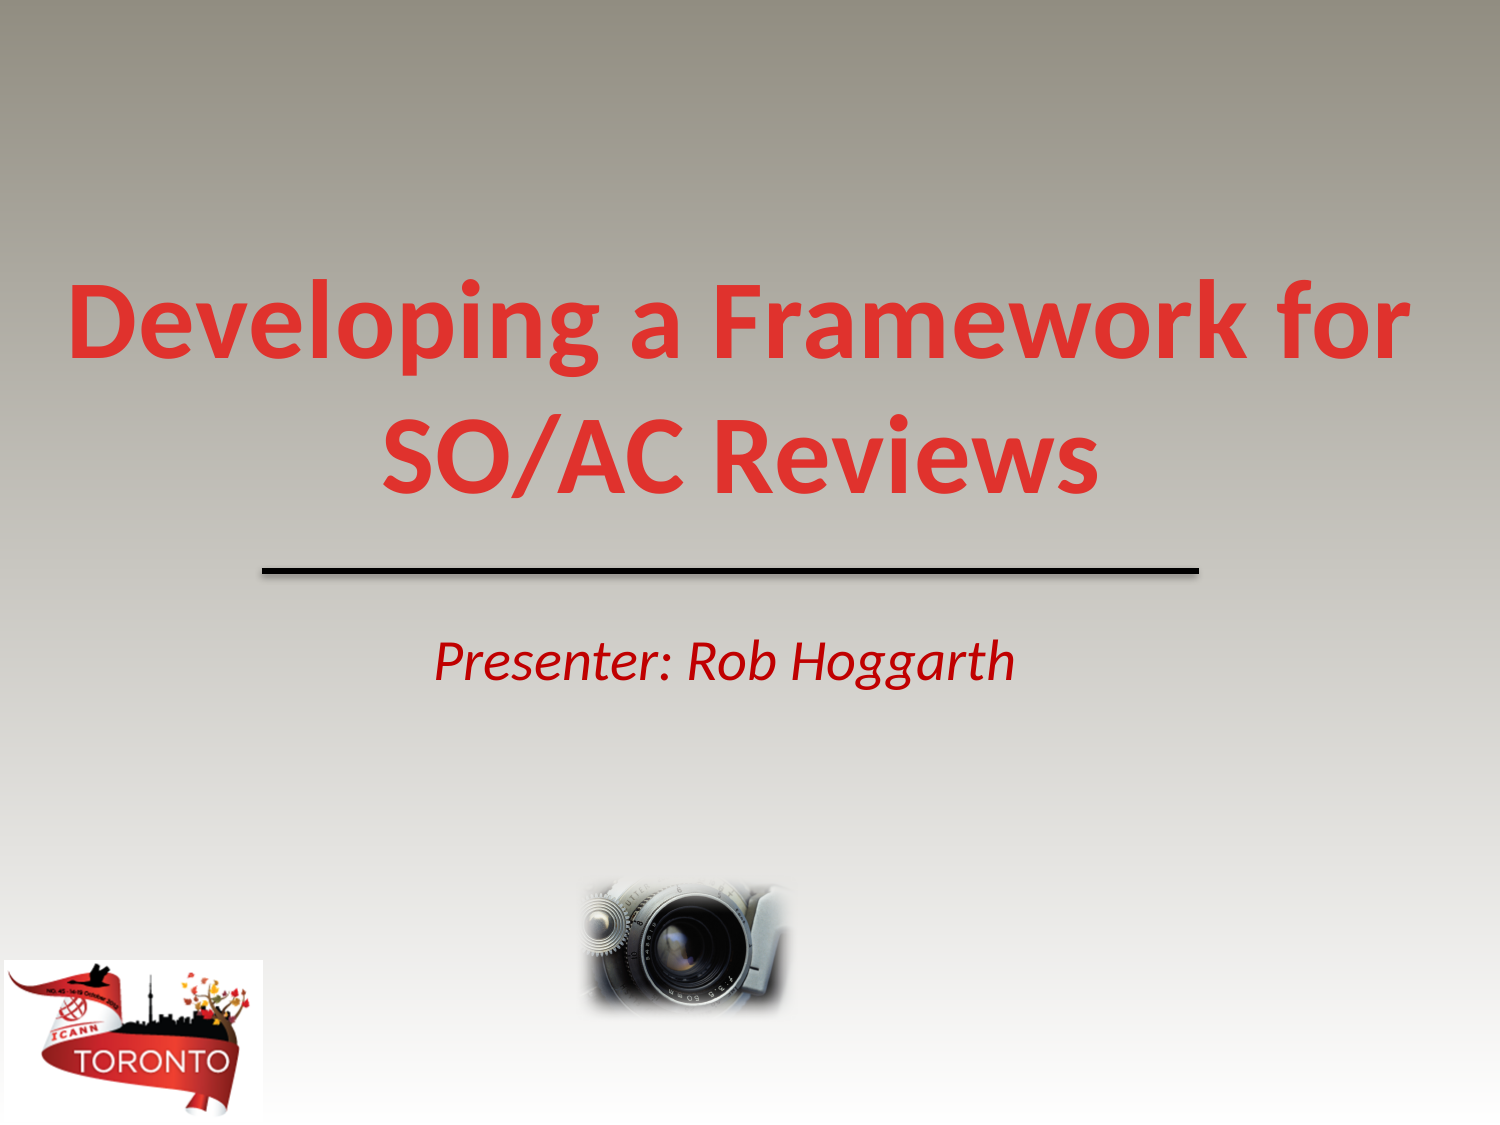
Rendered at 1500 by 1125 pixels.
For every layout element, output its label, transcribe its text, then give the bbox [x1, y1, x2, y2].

picture [4, 960, 263, 1122]
subtitle Presenter: Rob Hoggarth [200, 614, 1251, 840]
picture [575, 874, 799, 1023]
text_box Developing a Framework for SO/AC Reviews [19, 238, 1464, 524]
